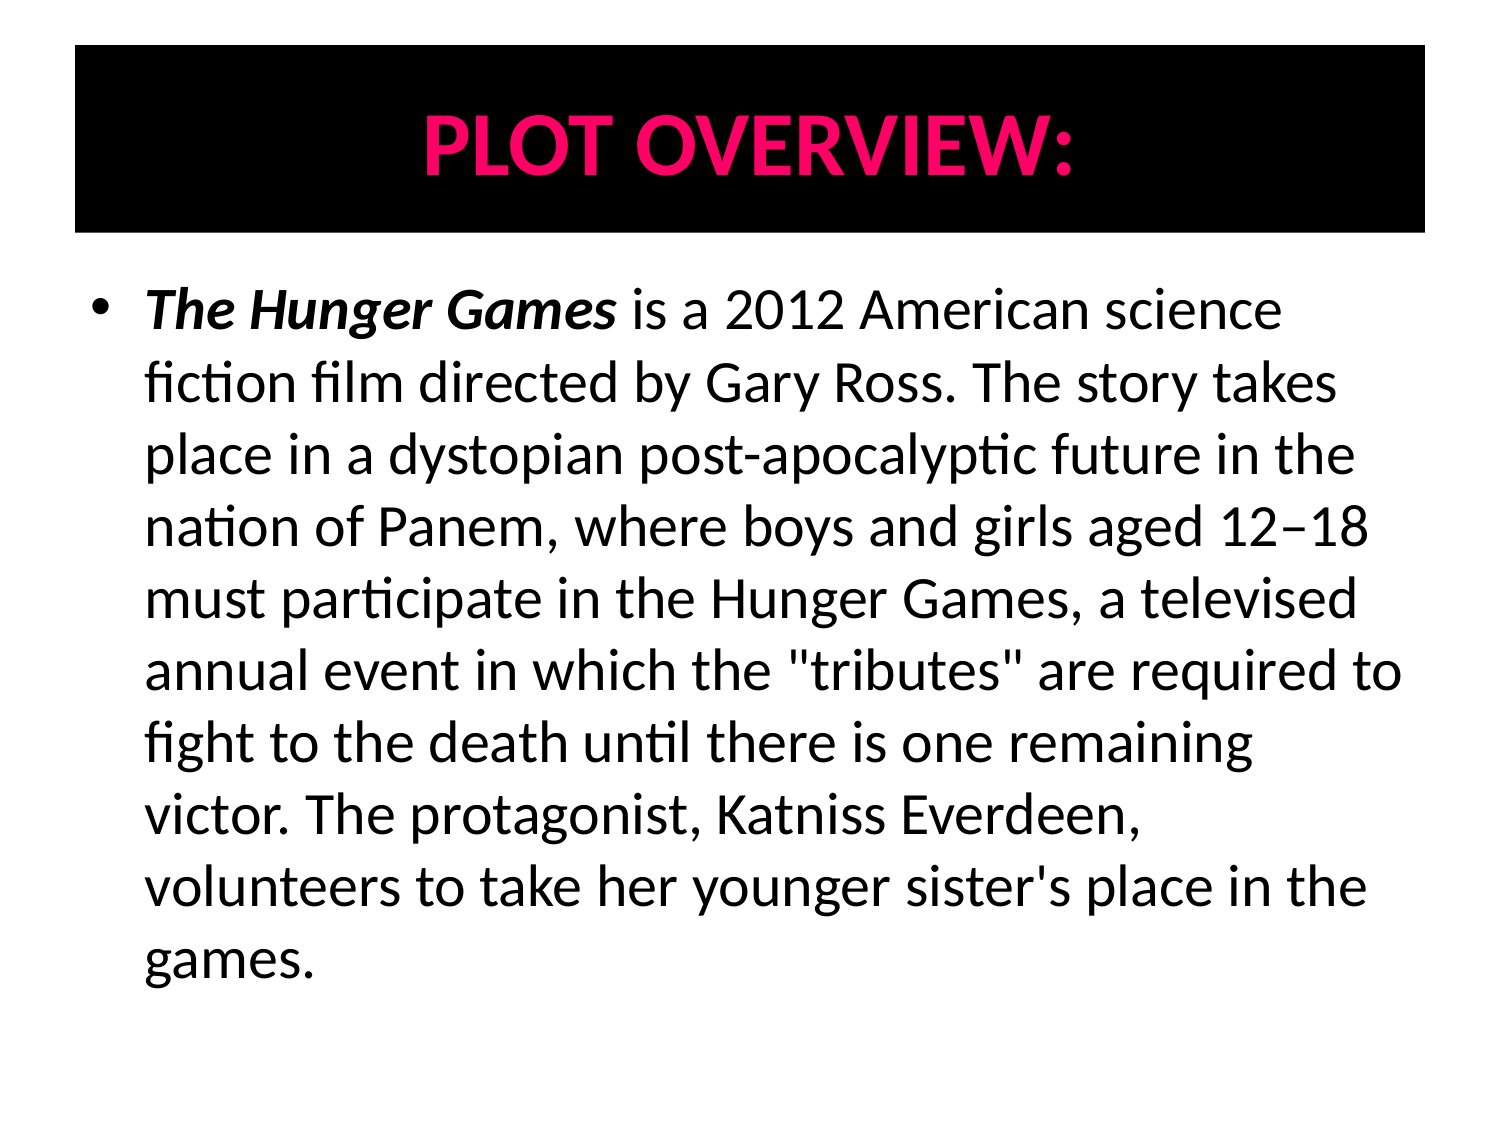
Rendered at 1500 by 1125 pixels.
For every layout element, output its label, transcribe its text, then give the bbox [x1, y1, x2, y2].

title PLOT OVERVIEW: [75, 45, 1425, 233]
list The Hunger Games is a 2012 American science fiction film directed by Gary Ross. The story takes place in a dystopian post-apocalyptic future in the nation of Panem, where boys and girls aged 12–18 must participate in the Hunger Games, a televised annual event in which the "tributes" are required to fight to the death until there is one remaining victor. The protagonist, Katniss Everdeen, volunteers to take her younger sister's place in the games. [75, 262, 1425, 1005]
